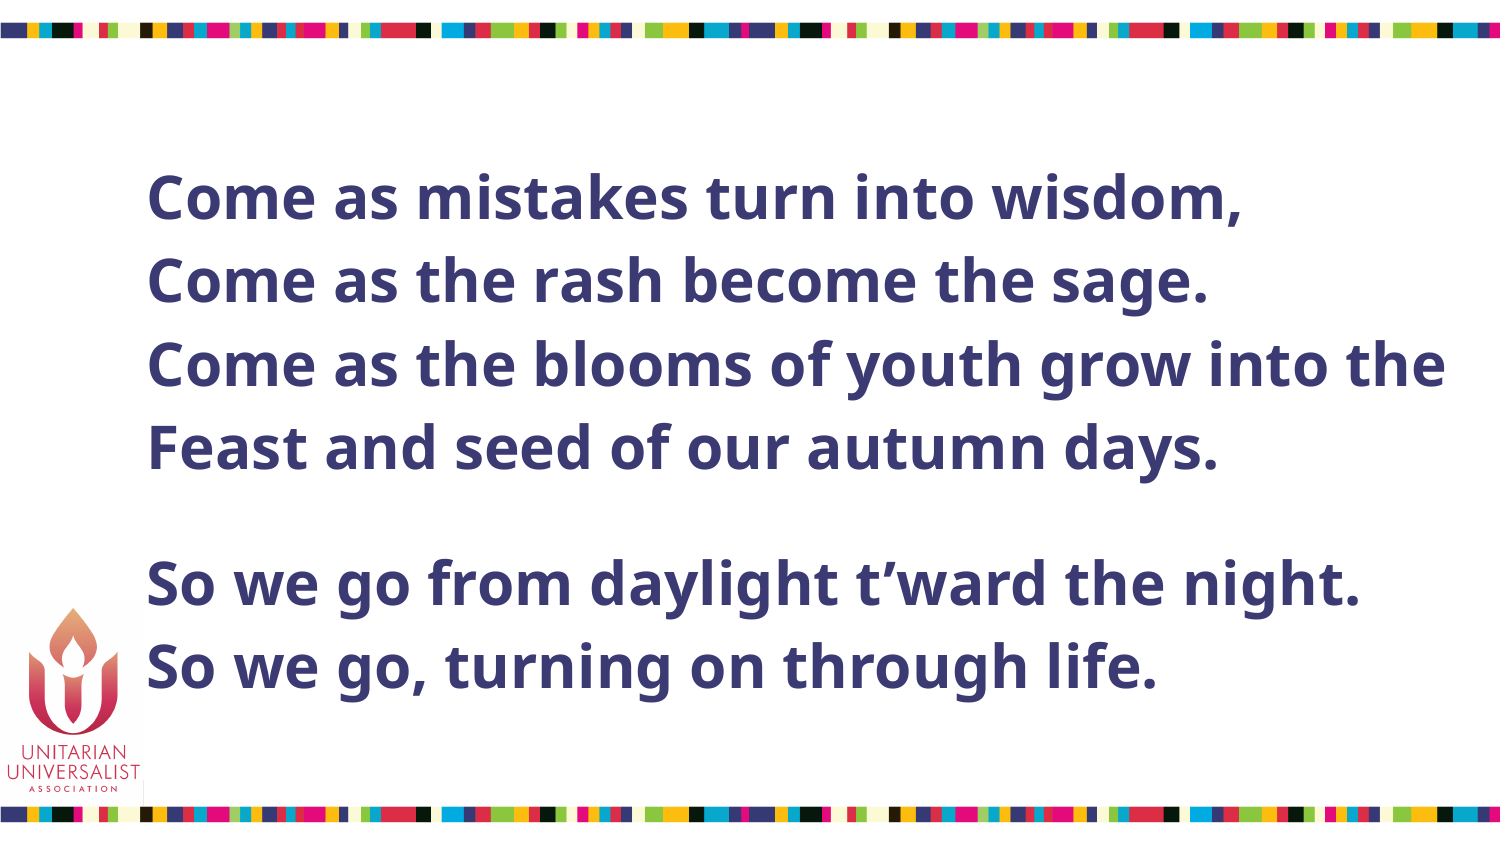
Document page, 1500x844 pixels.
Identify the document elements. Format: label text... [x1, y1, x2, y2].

text_box Come as mistakes turn into wisdom, Come as the rash become the sage. Come as the blooms of youth grow into the Feast and seed of our autumn days. So we go from daylight t’ward the night. So we go, turning on through life. [131, 133, 1500, 716]
picture [0, 22, 1500, 40]
picture [0, 600, 1500, 824]
